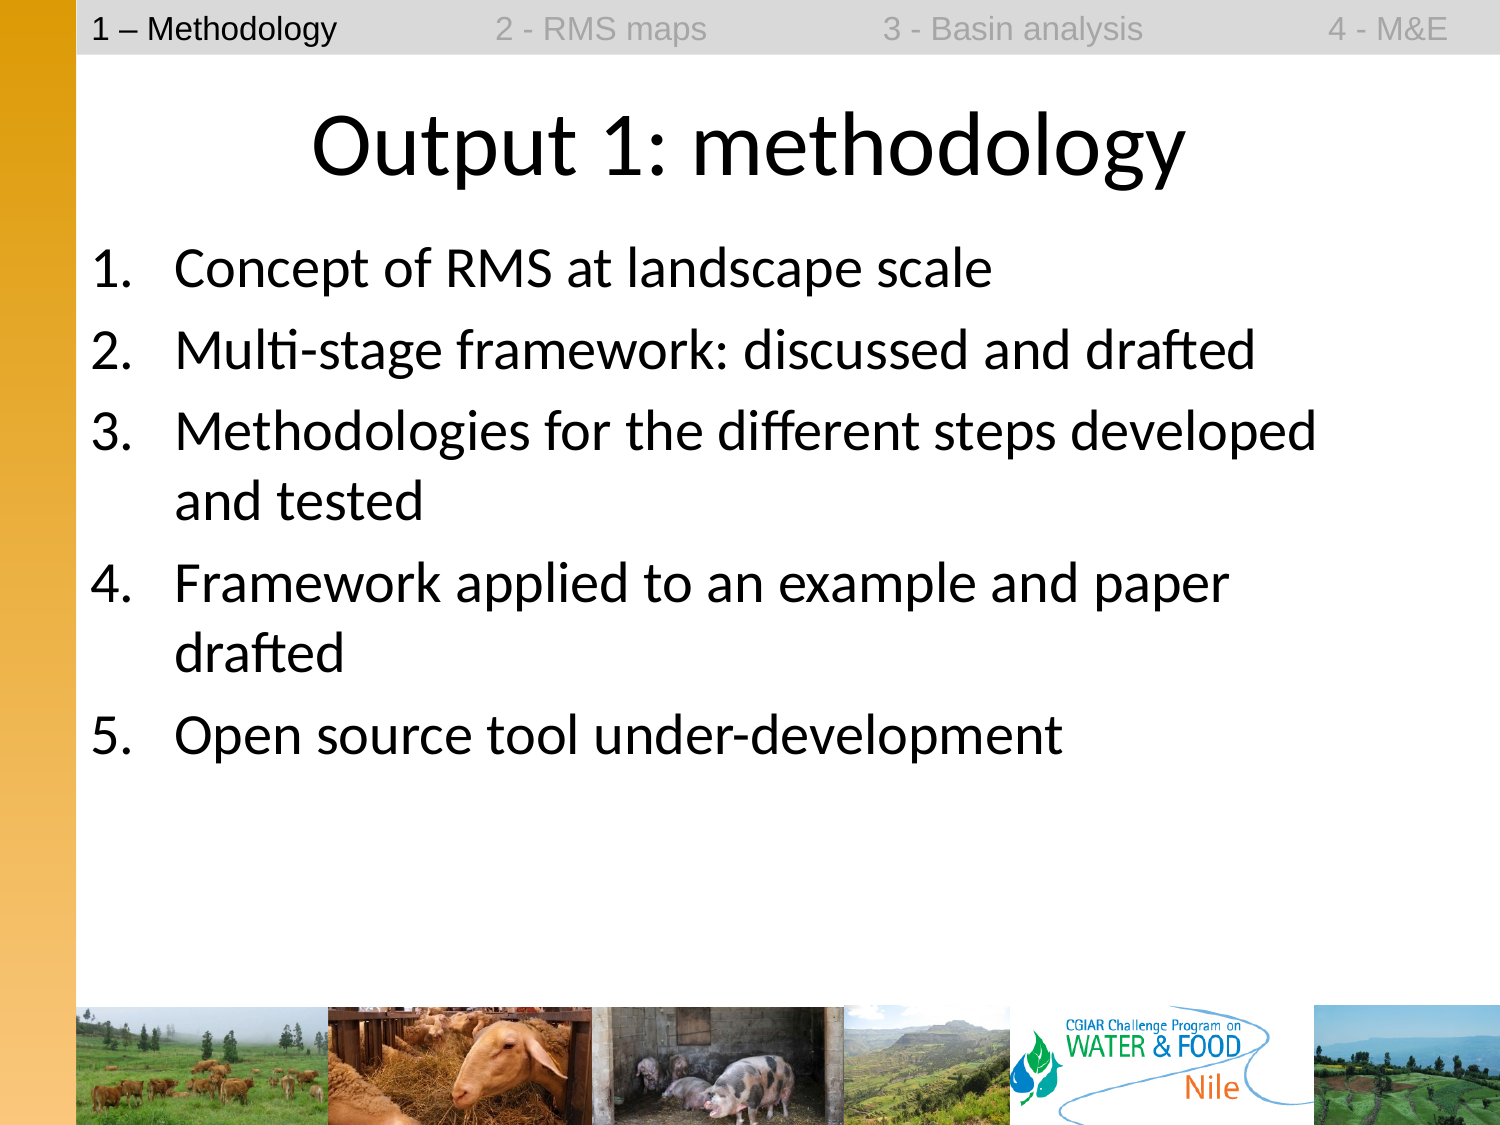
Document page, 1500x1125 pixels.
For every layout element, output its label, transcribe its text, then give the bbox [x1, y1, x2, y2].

list Concept of RMS at landscape scale Multi-stage framework: discussed and drafted Methodologies for the different steps developed and tested Framework applied to an example and paper drafted Open source tool under-development [74, 221, 1426, 965]
picture [76, 1004, 1500, 1125]
text_box 1 – Methodology 2 - RMS maps 3 - Basin analysis 4 - M&E [76, 0, 1500, 55]
title Output 1: methodology [74, 44, 1426, 221]
